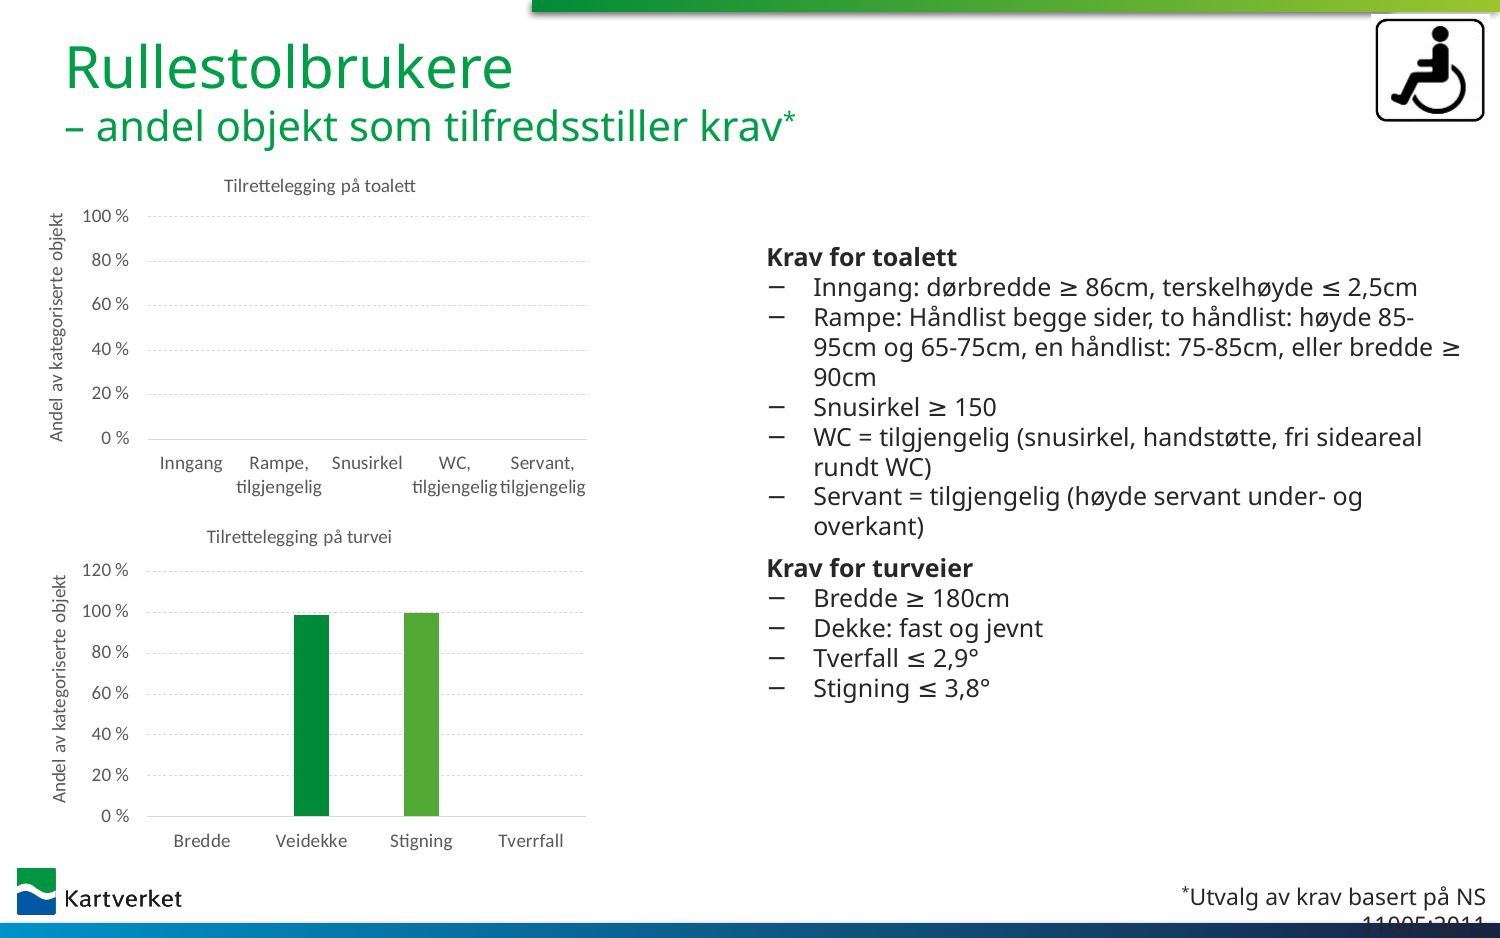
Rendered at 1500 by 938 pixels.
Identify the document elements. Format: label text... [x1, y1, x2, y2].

picture [41, 520, 597, 859]
text_box Krav for toalett Inngang: dørbredde ≥ 86cm, terskelhøyde ≤ 2,5cm Rampe: Håndlist begge sider, to håndlist: høyde 85-95cm og 65-75cm, en håndlist: 75-85cm, eller bredde ≥ 90cm Snusirkel ≥ 150 WC = tilgjengelig (snusirkel, handstøtte, fri sideareal rundt WC) Servant = tilgjengelig (høyde servant under- og overkant) [751, 234, 1483, 545]
text_box Krav for turveier Bredde ≥ 180cm Dekke: fast og jevnt Tverfall ≤ 2,9° Stigning ≤ 3,8° [751, 545, 1483, 710]
picture [1371, 13, 1491, 127]
text_box *Utvalg av krav basert på NS 11005:2011 [1068, 873, 1500, 938]
picture [41, 166, 598, 505]
text_box Rullestolbrukere – andel objekt som tilfredsstiller krav* [49, 14, 1431, 158]
